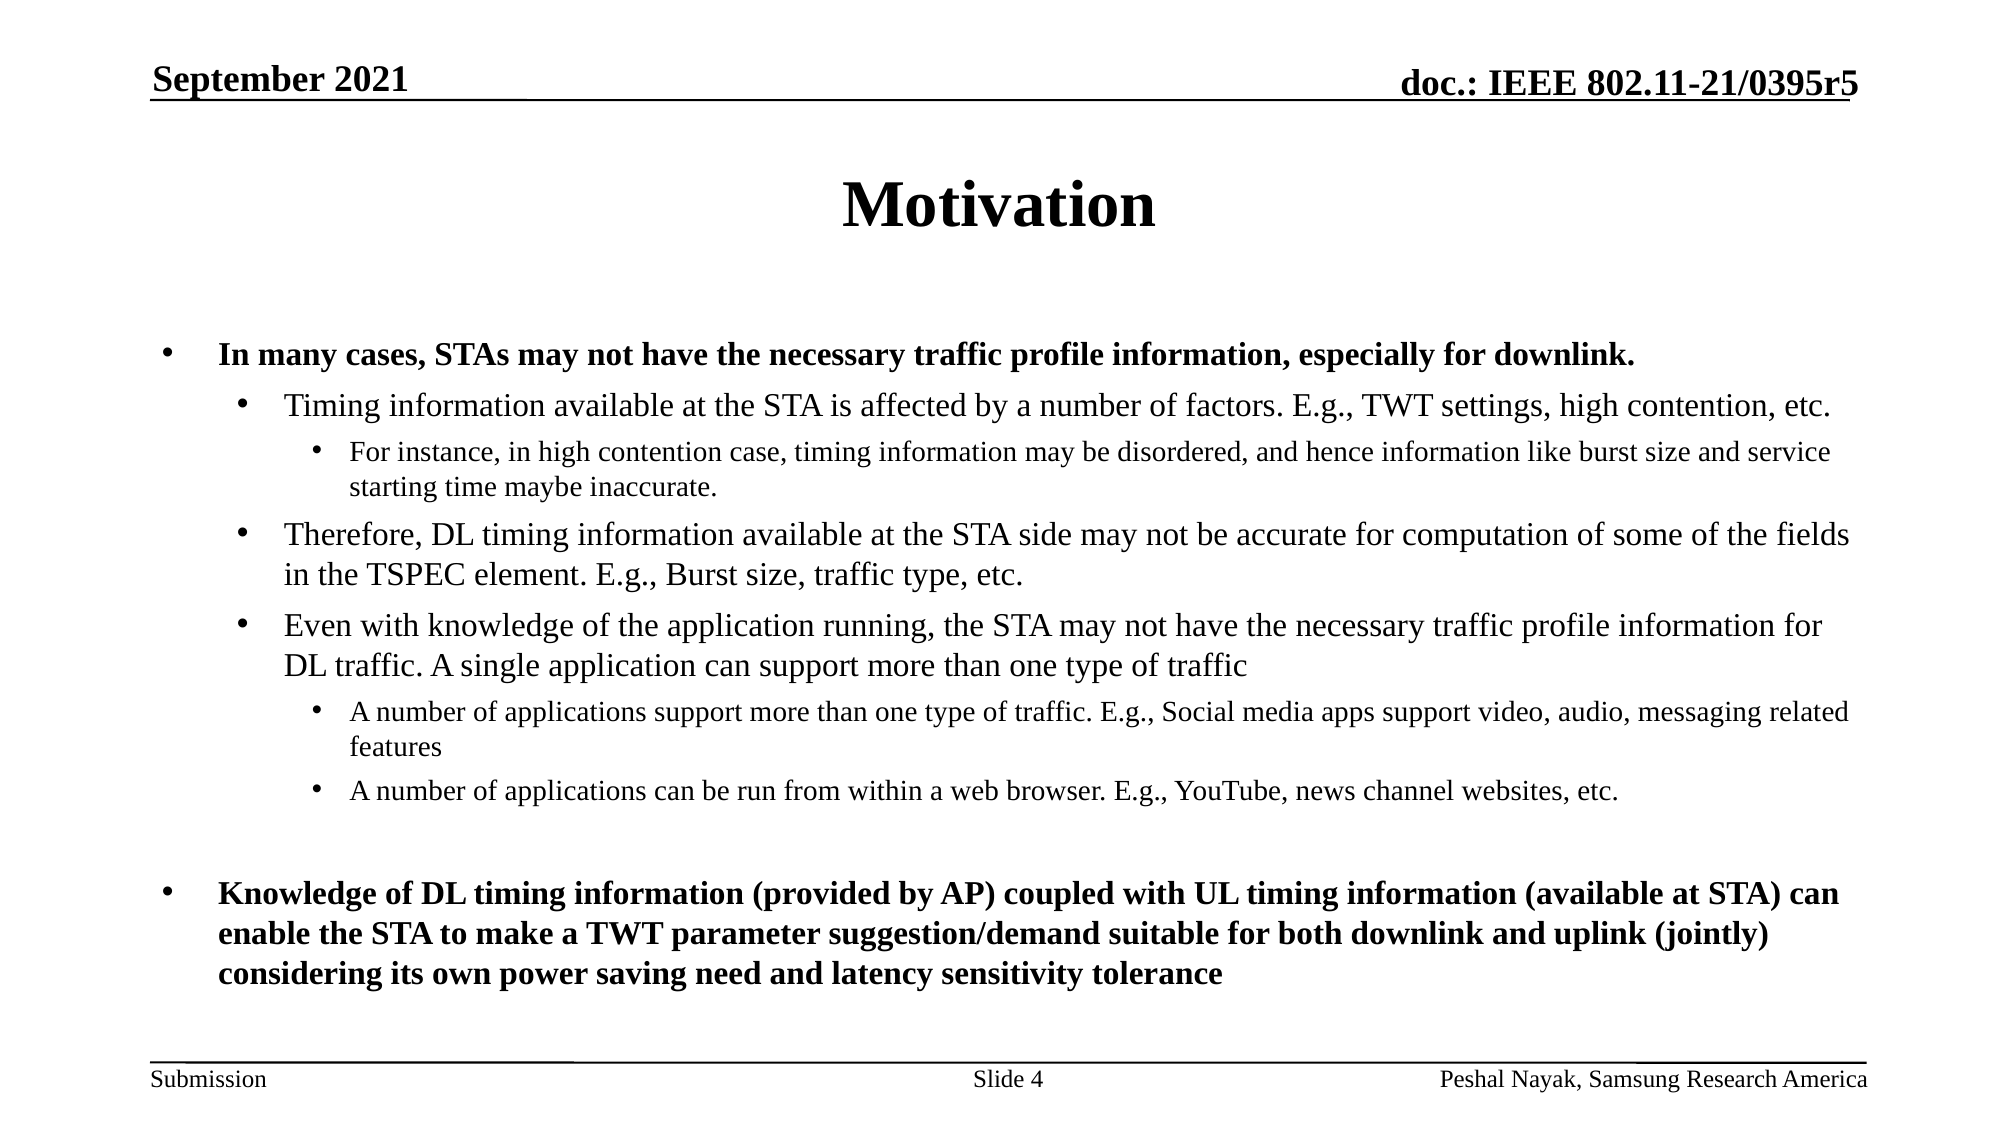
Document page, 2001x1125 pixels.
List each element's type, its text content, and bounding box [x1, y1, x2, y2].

title Motivation [149, 112, 1850, 288]
list In many cases, STAs may not have the necessary traffic profile information, especially for downlink. Timing information available at the STA is affected by a number of factors. E.g., TWT settings, high contention, etc. For instance, in high contention case, timing information may be disordered, and hence information like burst size and service starting time maybe inaccurate. Therefore, DL timing information available at the STA side may not be accurate for computation of some of the fields in the TSPEC element. E.g., Burst size, traffic type, etc. Even with knowledge of the application running, the STA may not have the necessary traffic profile information for DL traffic. A single application can support more than one type of traffic A number of applications support more than one type of traffic. E.g., Social media apps support video, audio, messaging related features A number of applications can be run from within a web browser. E.g., YouTube, news channel websites, etc. Knowledge of DL timing information (provided by AP) coupled with UL timing information (available at STA) can enable the STA to make a TWT parameter suggestion/demand suitable for both downlink and uplink (jointly) considering its own power saving need and latency sensitivity tolerance [146, 324, 1885, 1000]
footer Peshal Nayak, Samsung Research America [1171, 1061, 1869, 1093]
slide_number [152, 54, 563, 100]
slide_number Slide 4 [950, 1061, 1067, 1123]
